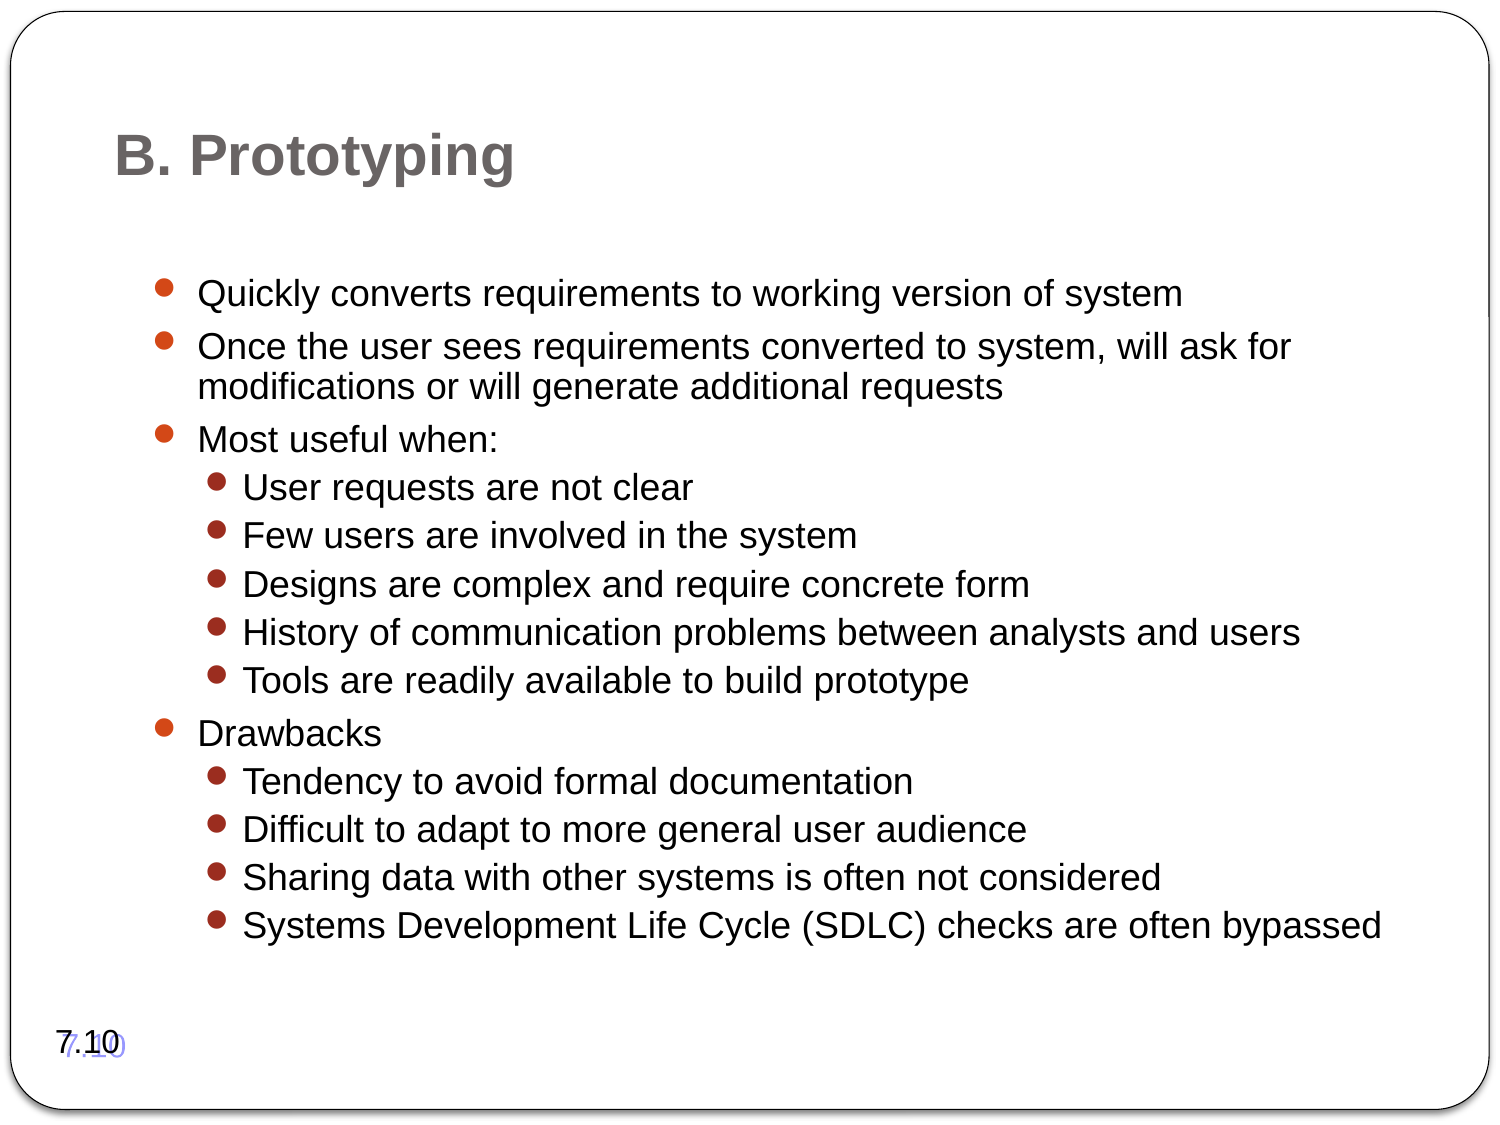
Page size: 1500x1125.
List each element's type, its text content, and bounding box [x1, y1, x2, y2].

list Quickly converts requirements to working version of system Once the user sees requirements converted to system, will ask for modifications or will generate additional requests Most useful when: User requests are not clear Few users are involved in the system Designs are complex and require concrete form History of communication problems between analysts and users Tools are readily available to build prototype Drawbacks Tendency to avoid formal documentation Difficult to adapt to more general user audience Sharing data with other systems is often not considered Systems Development Life Cycle (SDLC) checks are often bypassed [137, 267, 1413, 1018]
text_box 7.10 [37, 1012, 138, 1107]
title B. Prototyping [99, 78, 1375, 203]
